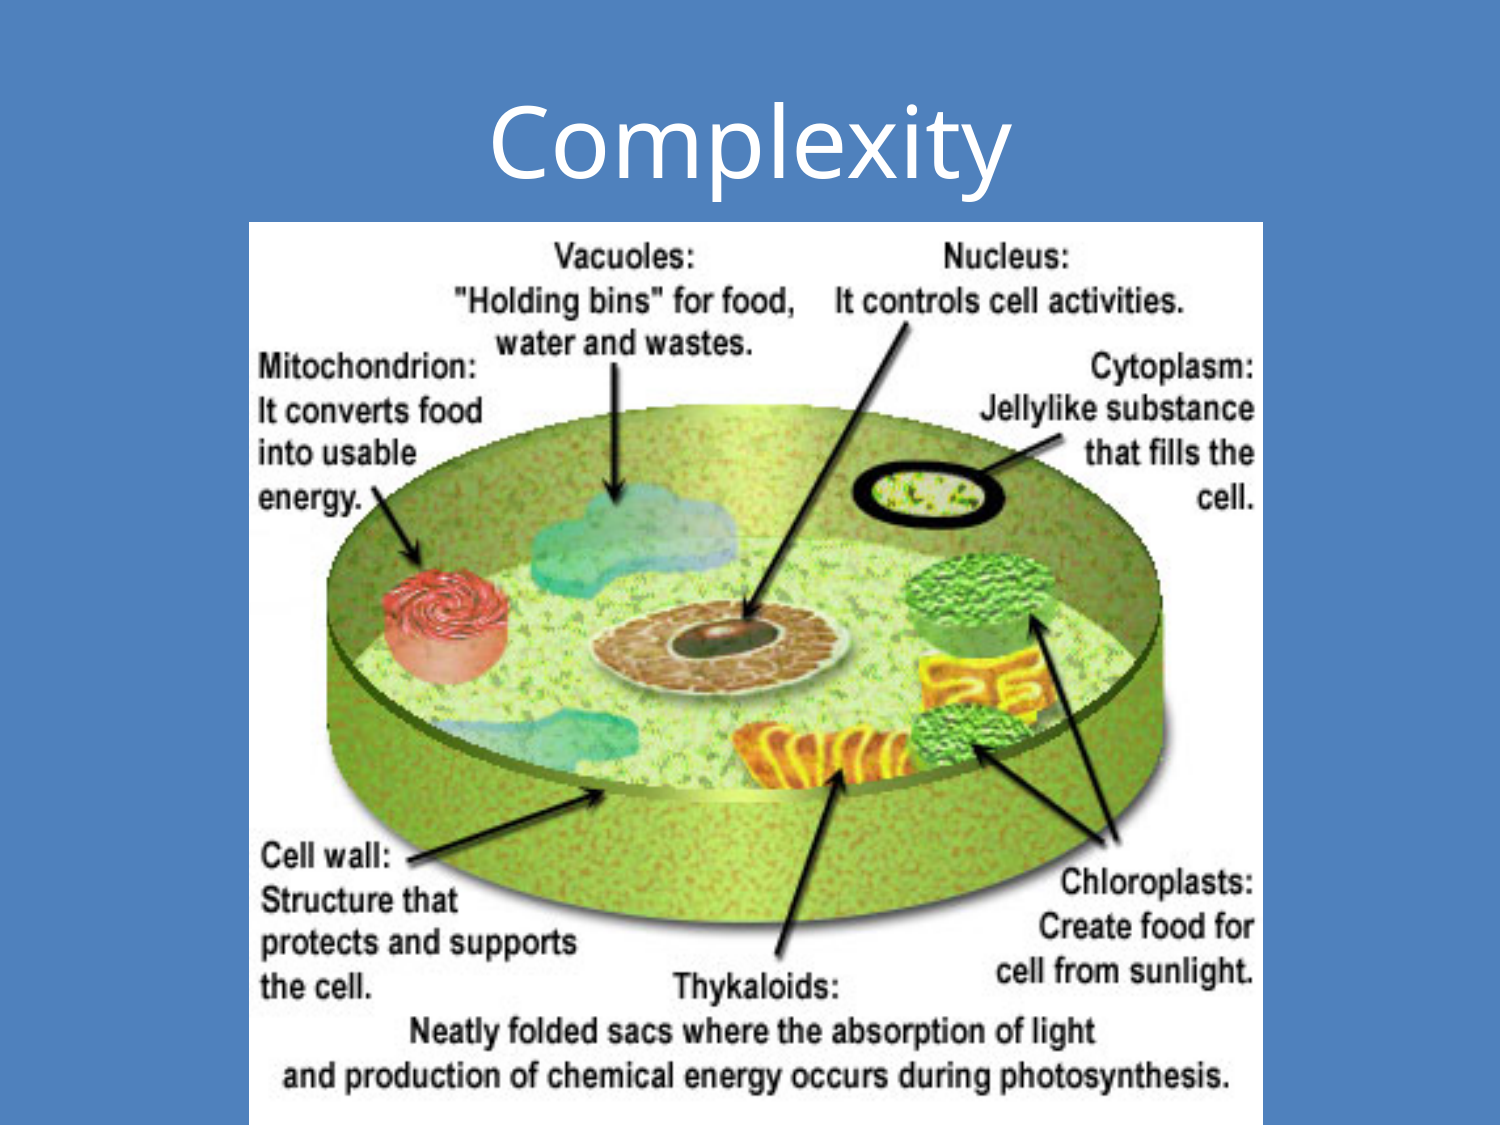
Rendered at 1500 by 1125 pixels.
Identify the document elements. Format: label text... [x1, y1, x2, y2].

picture [249, 222, 1263, 1125]
title Complexity [75, 45, 1425, 233]
